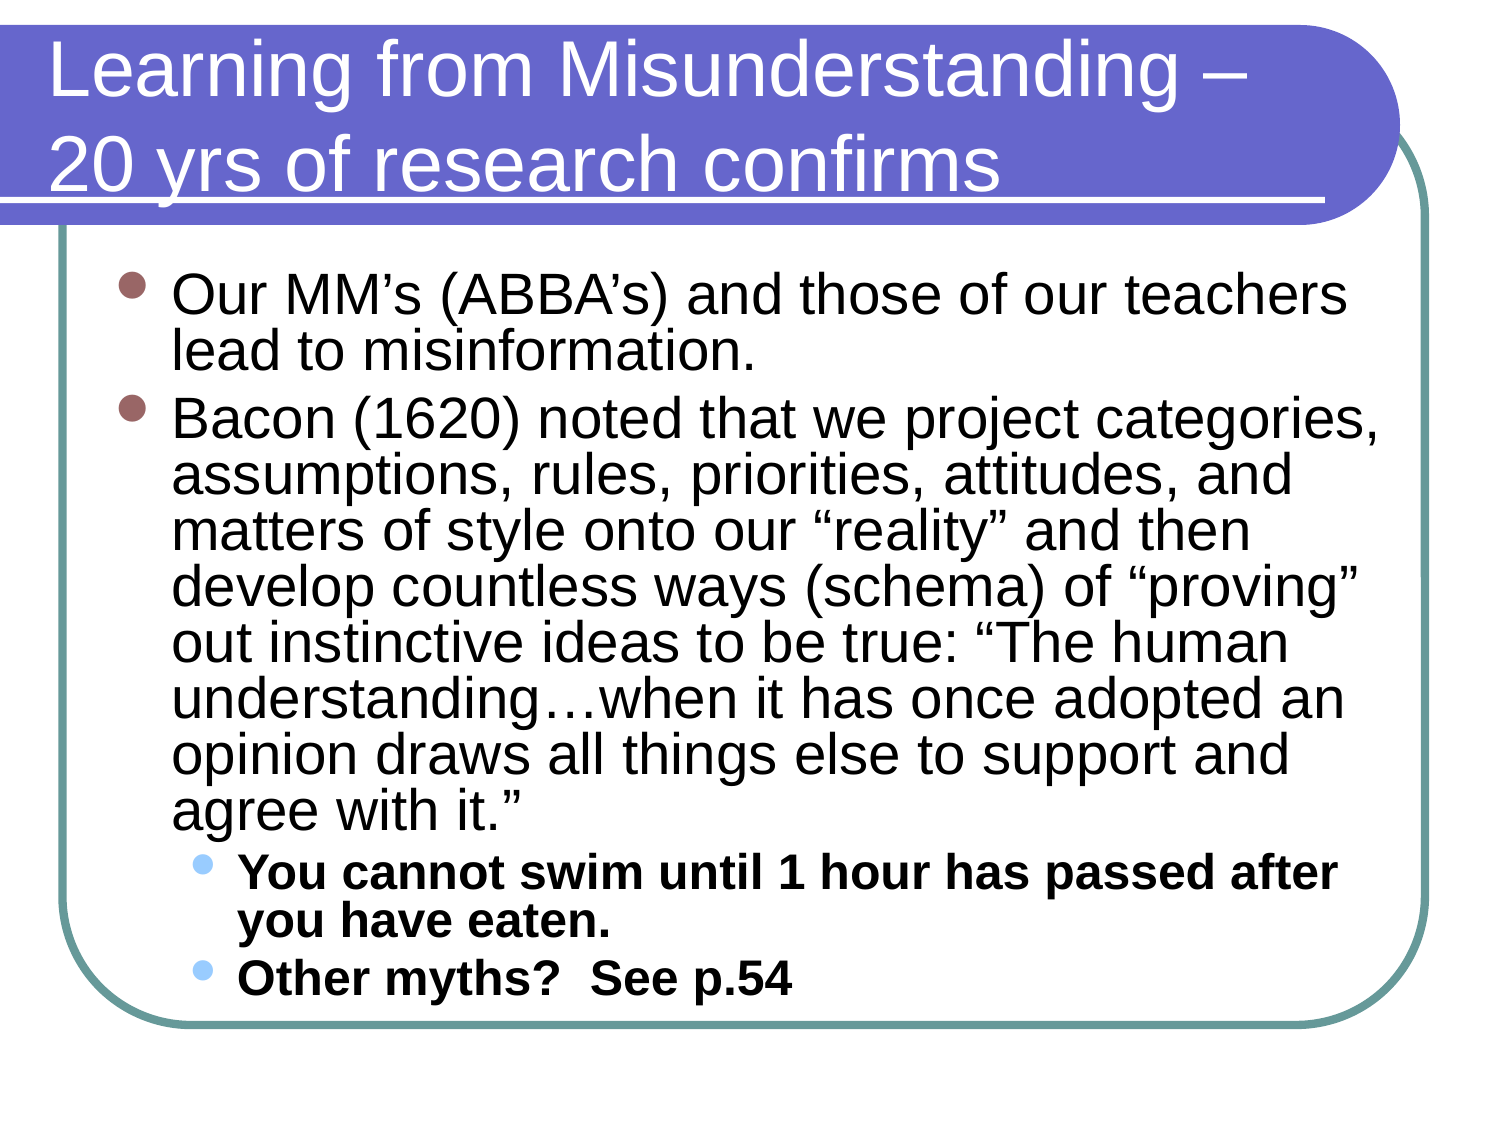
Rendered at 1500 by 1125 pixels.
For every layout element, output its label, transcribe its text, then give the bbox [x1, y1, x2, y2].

title Learning from Misunderstanding – 20 yrs of research confirms [31, 37, 1348, 188]
list Our MM’s (ABBA’s) and those of our teachers lead to misinformation. Bacon (1620) noted that we project categories, assumptions, rules, priorities, attitudes, and matters of style onto our “reality” and then develop countless ways (schema) of “proving” out instinctive ideas to be true: “The human understanding…when it has once adopted an opinion draws all things else to support and agree with it.” You cannot swim until 1 hour has passed after you have eaten. Other myths? See p.54 [99, 262, 1401, 1063]
